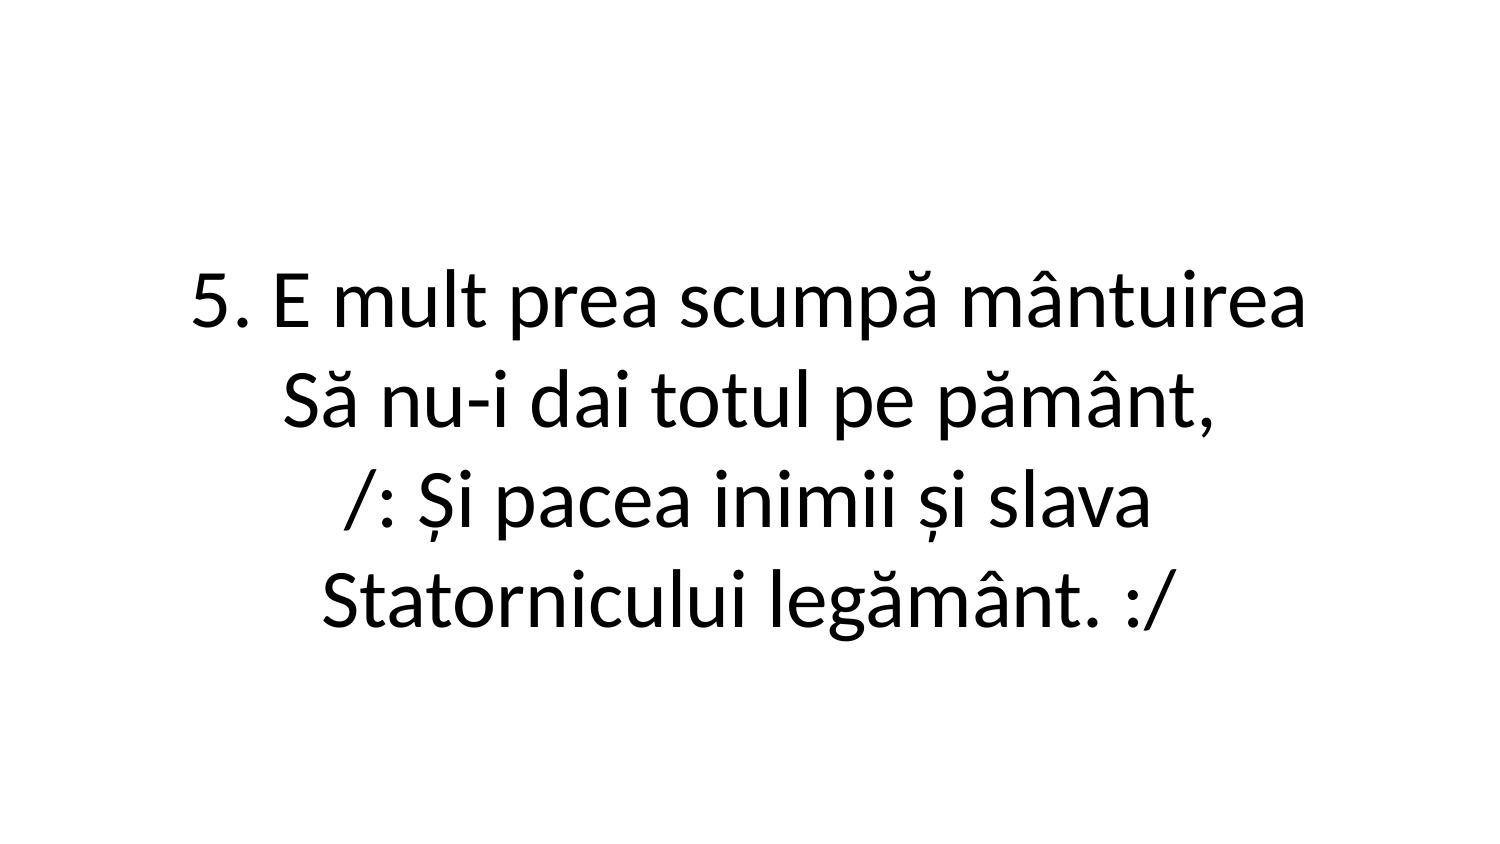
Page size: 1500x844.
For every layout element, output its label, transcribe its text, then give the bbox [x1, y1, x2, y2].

text_box 5. E mult prea scumpă mântuirea Să nu-i dai totul pe pământ, /: Și pacea inimii și slava Statornicului legământ. :/ [175, 192, 1325, 652]
